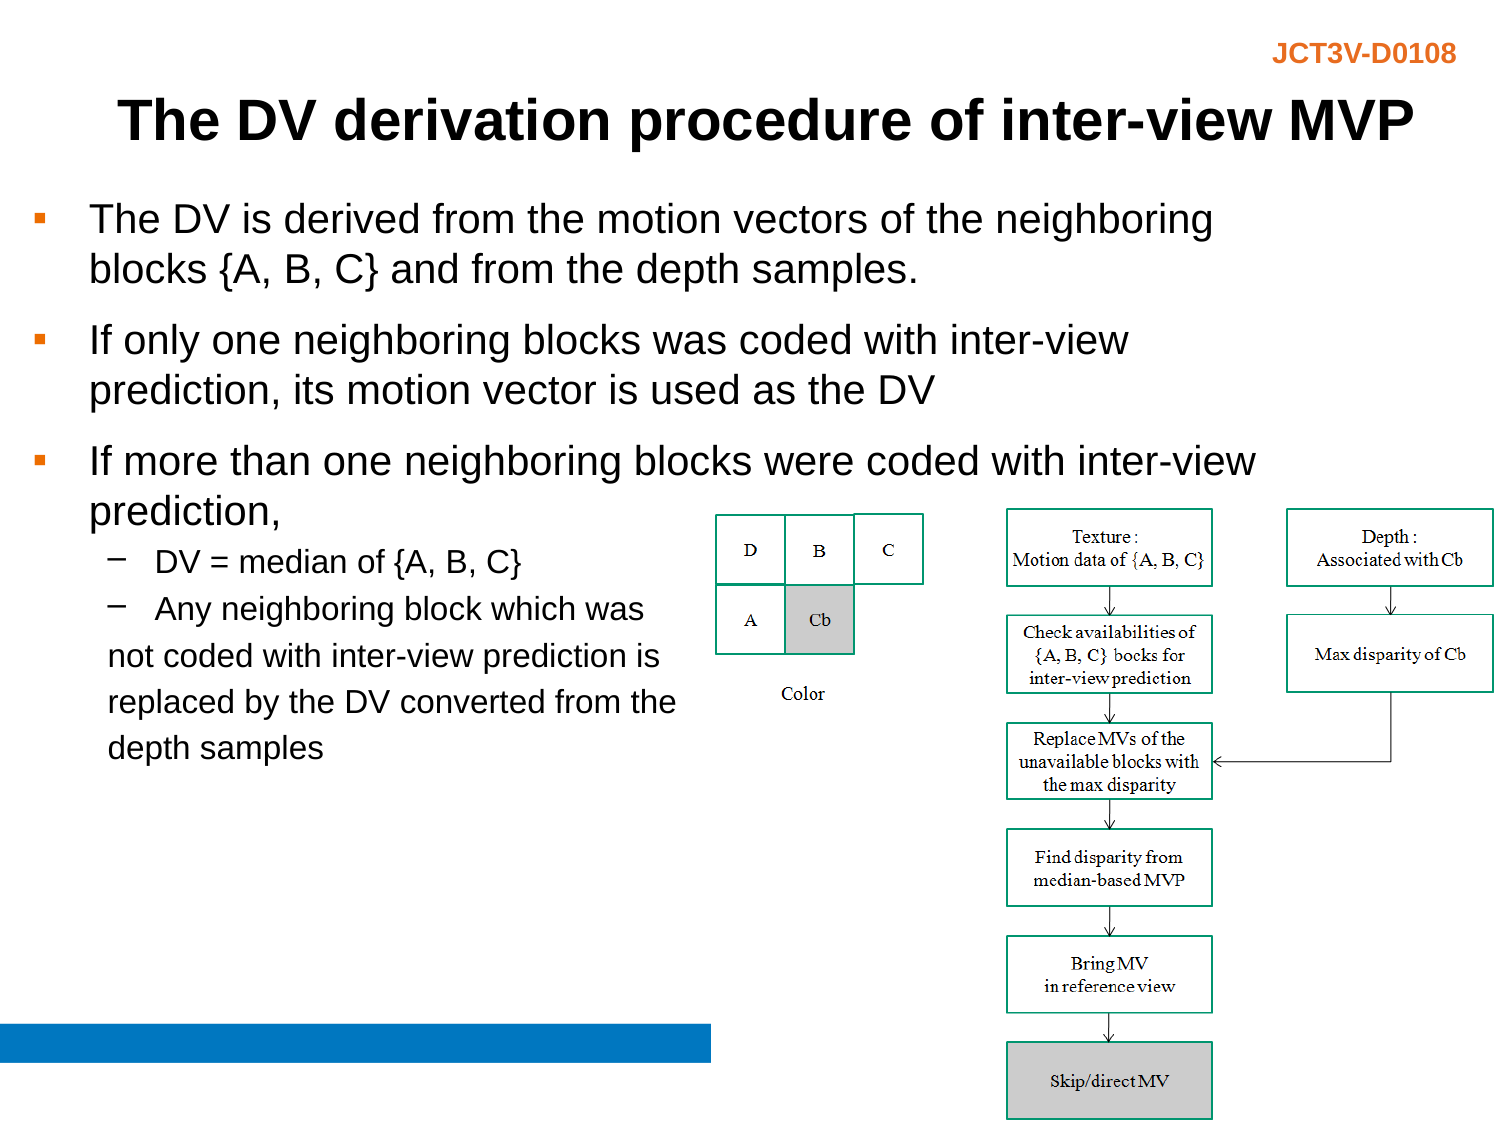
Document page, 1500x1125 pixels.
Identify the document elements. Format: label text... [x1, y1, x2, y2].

list The DV is derived from the motion vectors of the neighboring blocks {A, B, C} and from the depth samples. If only one neighboring blocks was coded with inter-view prediction, its motion vector is used as the DV If more than one neighboring blocks were coded with inter-view prediction, DV = median of {A, B, C} Any neighboring block which was not coded with inter-view prediction is replaced by the DV converted from the depth samples [17, 184, 1340, 1023]
picture [0, 503, 1500, 1125]
title The DV derivation procedure of inter-view MVP [101, 62, 1471, 172]
